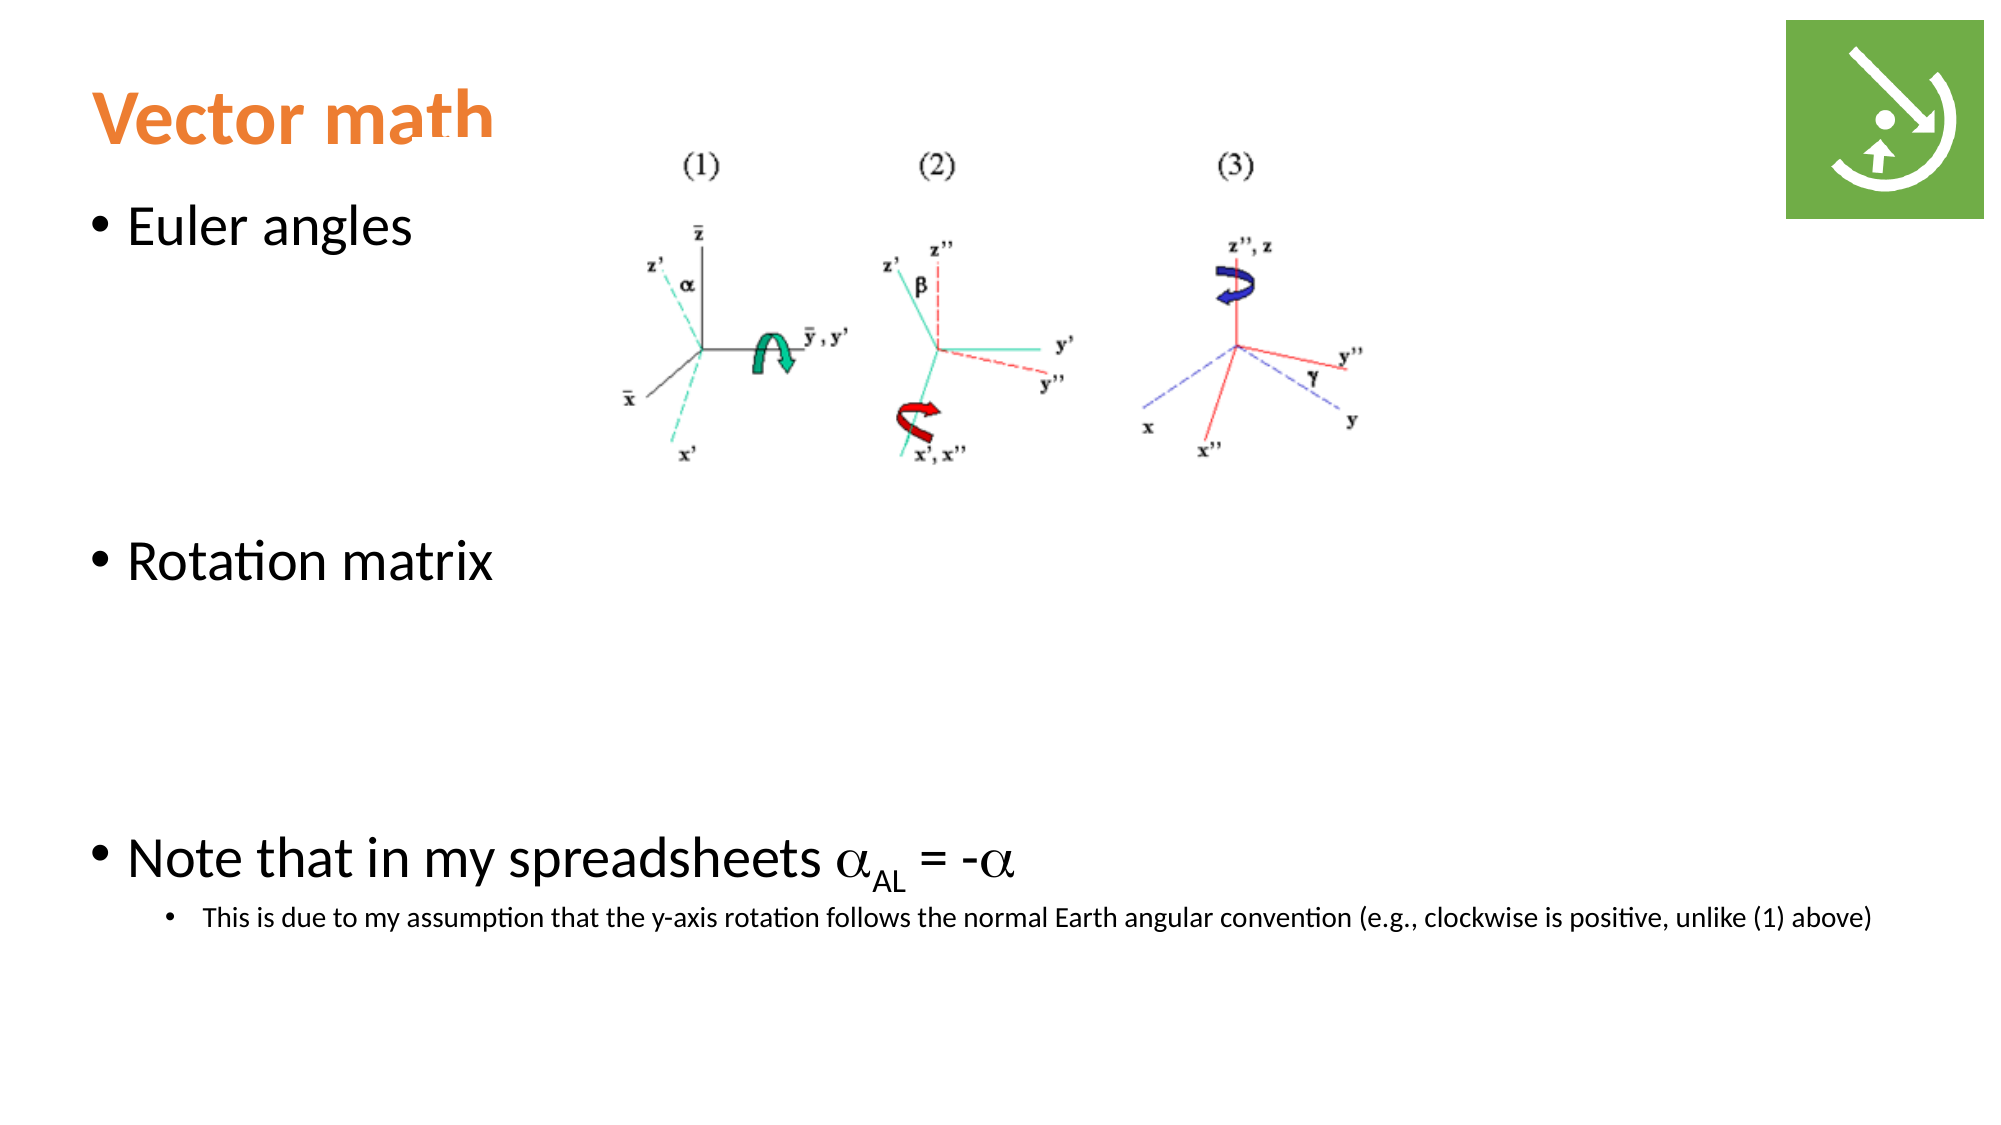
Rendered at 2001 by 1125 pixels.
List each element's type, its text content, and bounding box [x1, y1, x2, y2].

picture [1786, 20, 1984, 219]
title Vector math [75, 59, 1788, 166]
picture [412, 137, 1545, 488]
